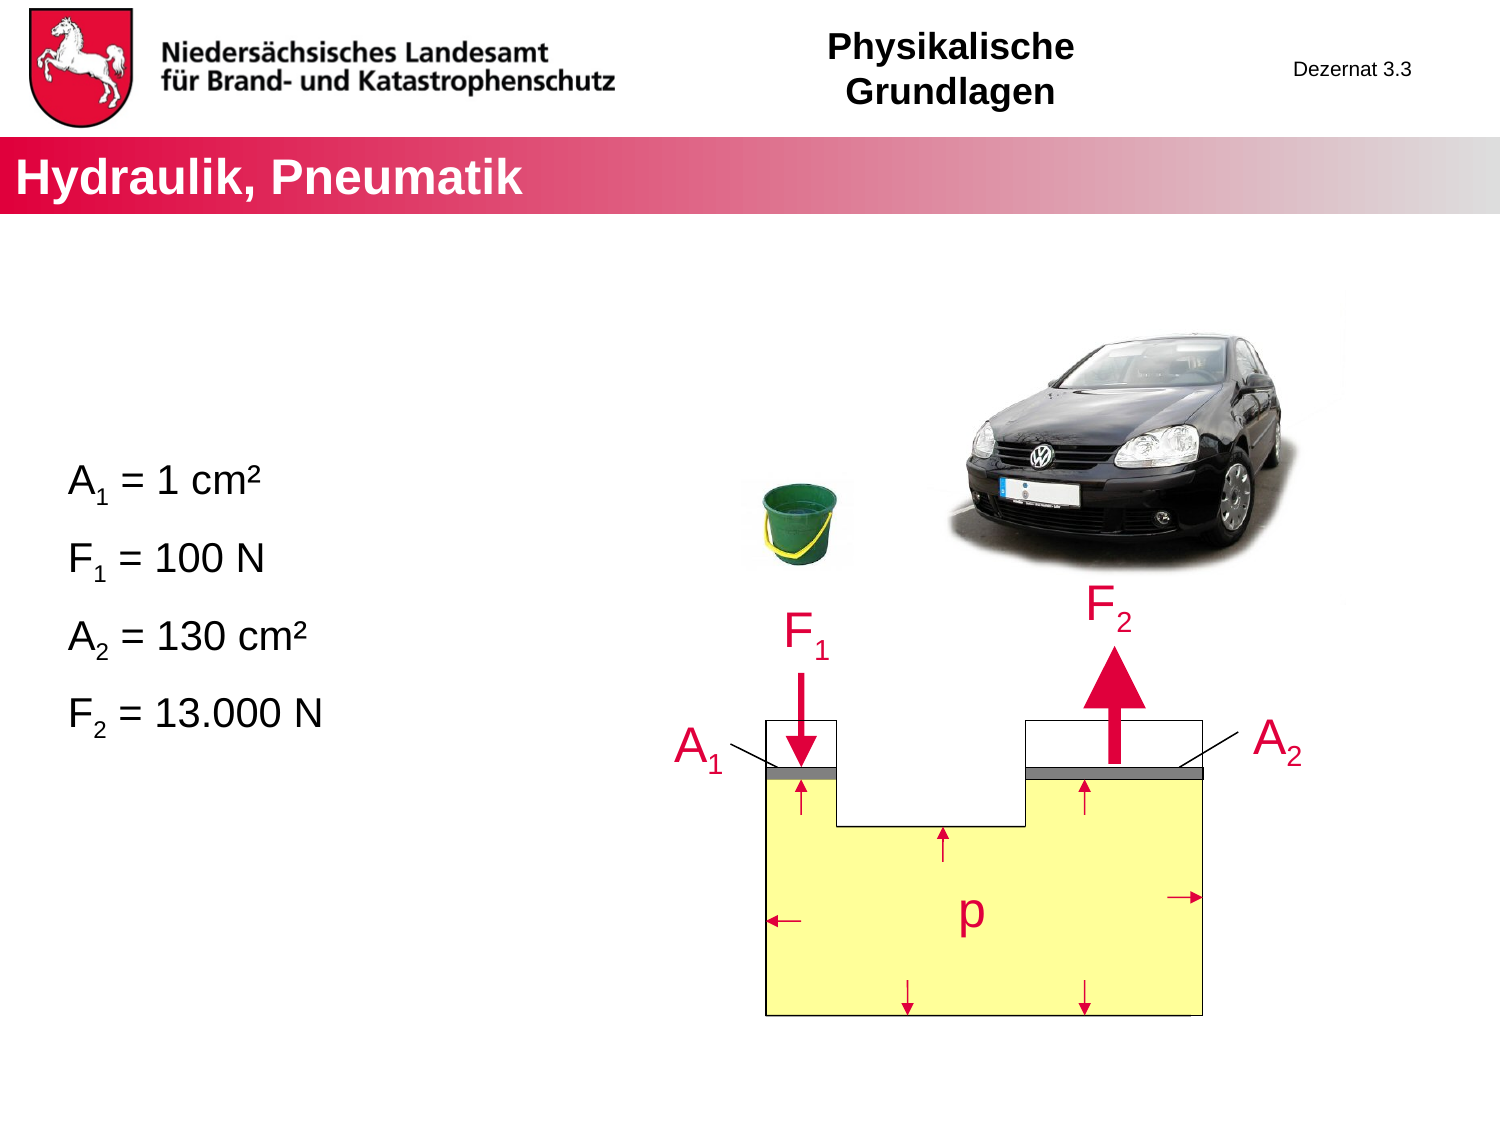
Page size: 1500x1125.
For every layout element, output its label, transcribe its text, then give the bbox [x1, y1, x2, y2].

picture [741, 472, 854, 571]
text_box F1 [694, 590, 920, 674]
text_box [1104, 645, 1125, 720]
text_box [765, 720, 1203, 1016]
picture [29, 8, 615, 129]
text_box A2 [1238, 696, 1333, 781]
text_box A1 [659, 704, 754, 788]
text_box A1 = 1 cm² F1 = 100 N A2 = 130 cm² F2 = 13.000 N [53, 219, 1459, 822]
text_box F2 [998, 605, 1235, 647]
picture [927, 290, 1346, 605]
title Hydraulik, Pneumatik [0, 137, 1098, 208]
